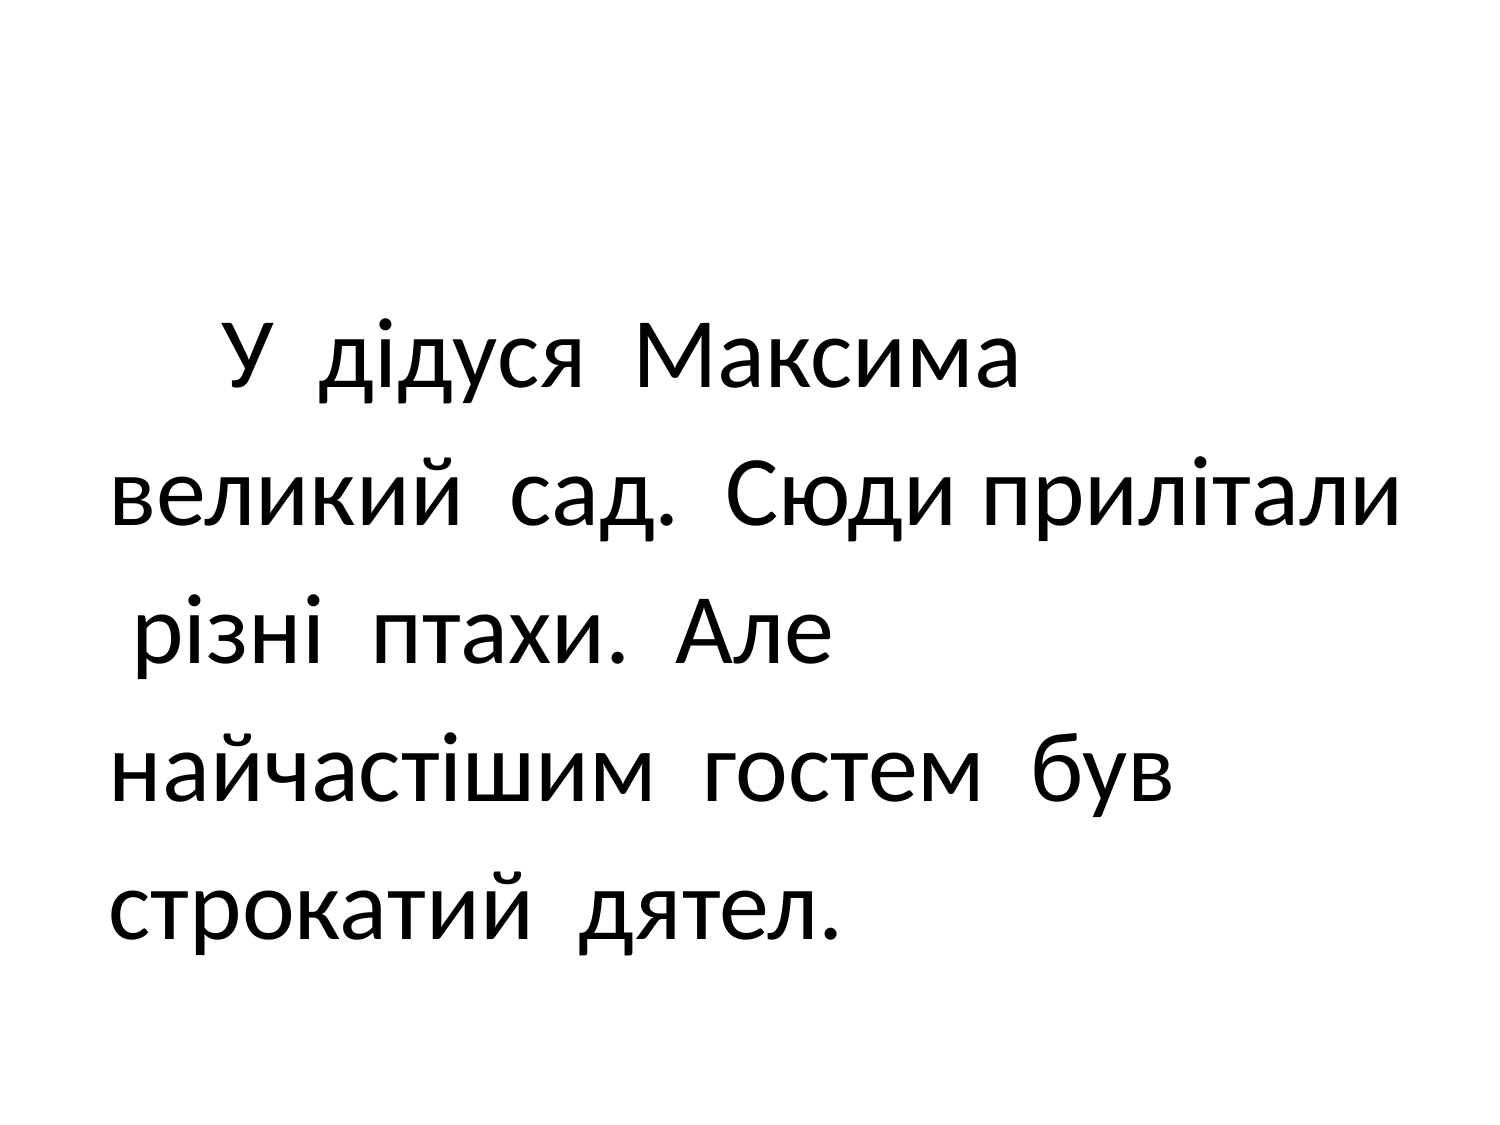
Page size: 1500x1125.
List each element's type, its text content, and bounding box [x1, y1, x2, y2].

list У дідуся Максима великий сад. Сюди прилітали різні птахи. Але найчастішим гостем був строкатий дятел. [75, 262, 1425, 1005]
